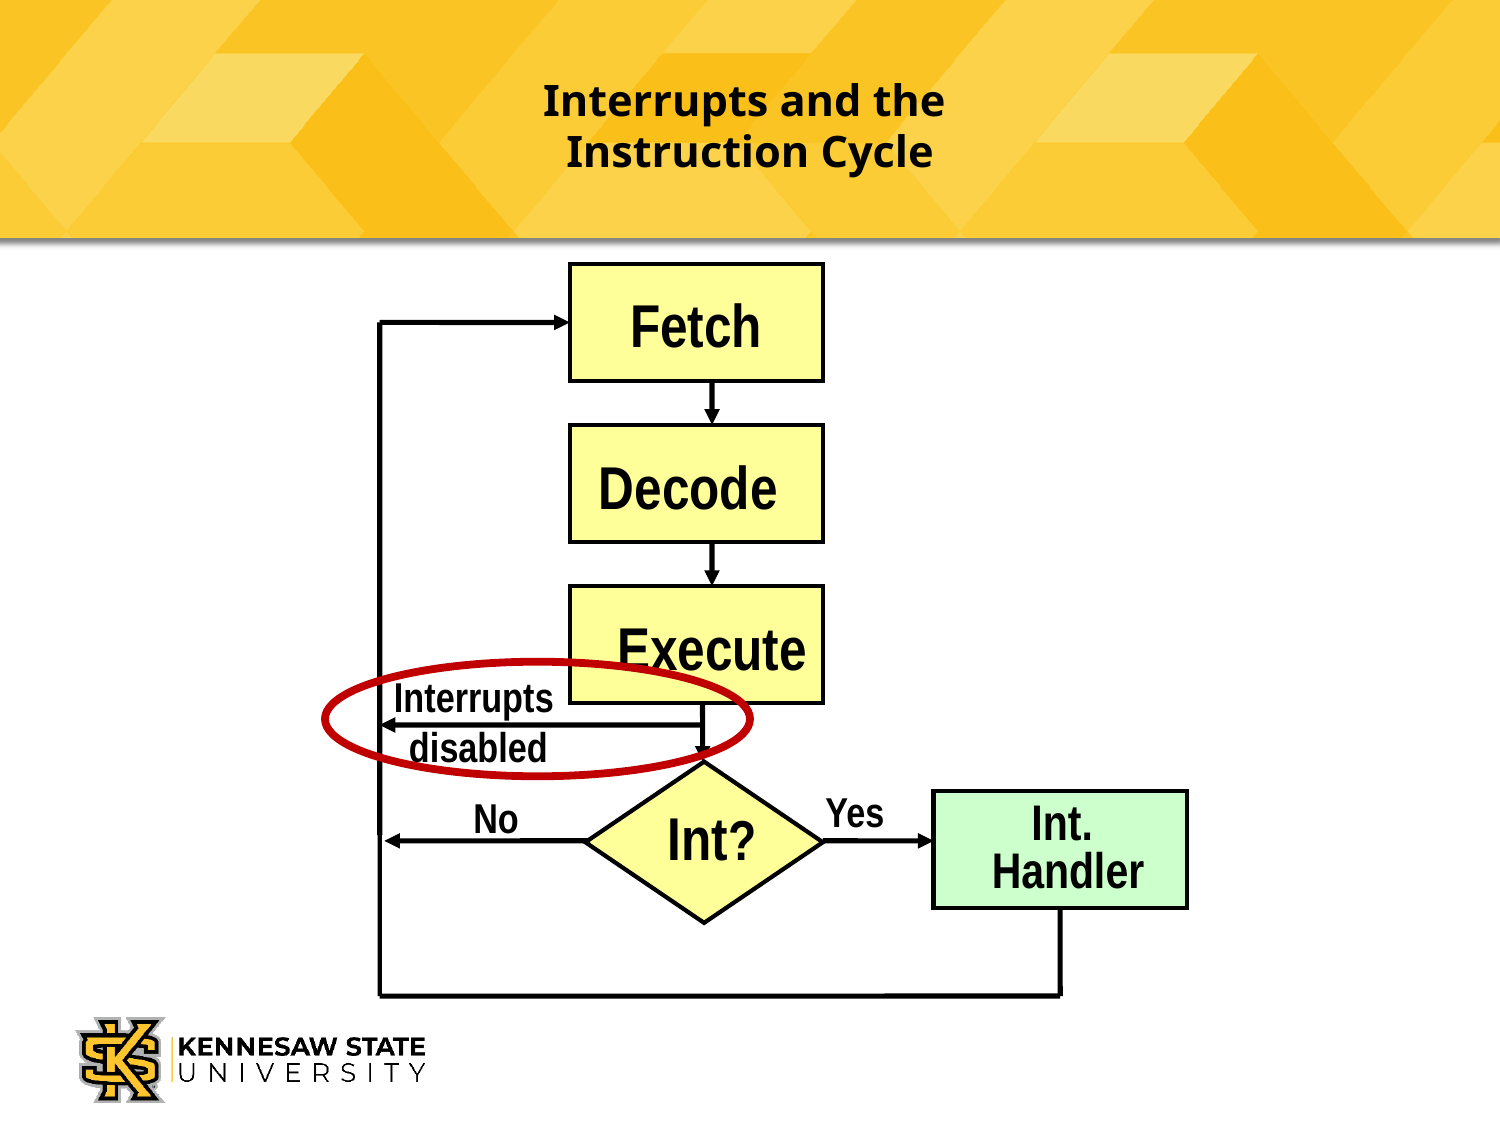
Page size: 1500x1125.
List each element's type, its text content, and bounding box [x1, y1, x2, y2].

text_box [569, 585, 823, 661]
text_box [732, 692, 823, 704]
text_box [322, 659, 753, 779]
picture [0, 0, 1500, 251]
text_box [569, 263, 823, 381]
text_box Int? [601, 791, 823, 882]
text_box Yes [777, 777, 942, 846]
text_box Execute [585, 600, 839, 692]
text_box No [414, 783, 579, 852]
picture [75, 1017, 425, 1103]
text_box [585, 831, 601, 853]
text_box [705, 380, 719, 425]
text_box [380, 316, 570, 329]
title Interrupts and the Instruction Cycle [110, 64, 1390, 185]
text_box [705, 541, 719, 586]
text_box [384, 834, 414, 848]
text_box [660, 761, 748, 791]
text_box Interrupts disabled [303, 661, 644, 781]
text_box [569, 424, 823, 542]
text_box Fetch [585, 278, 807, 370]
text_box [643, 882, 765, 923]
text_box Decode [569, 439, 807, 531]
text_box Int. Handler [933, 792, 1203, 908]
